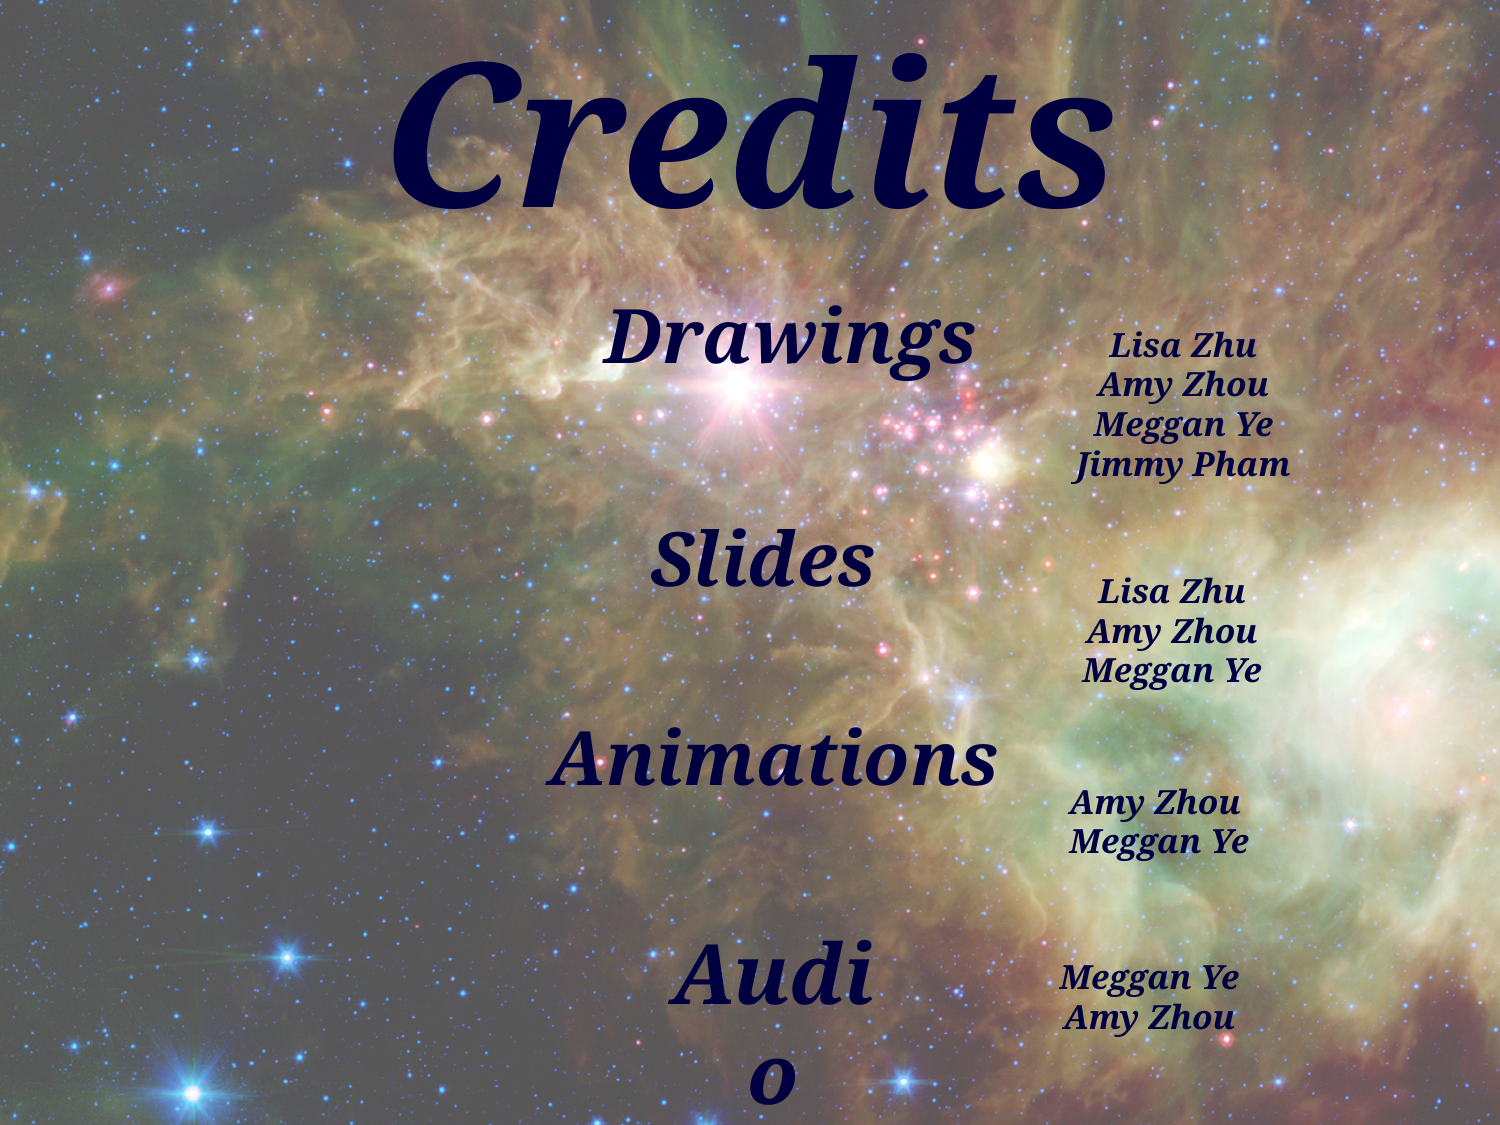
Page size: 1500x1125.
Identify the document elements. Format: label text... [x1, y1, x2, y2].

text_box Slides [574, 503, 973, 609]
text_box Lisa Zhu Amy Zhou Meggan Ye [1067, 562, 1277, 697]
text_box Drawings [589, 281, 992, 386]
text_box Amy Zhou Meggan Ye [1054, 773, 1266, 908]
text_box Audio [632, 913, 915, 1125]
text_box Animations [527, 703, 1022, 808]
text_box Lisa Zhu Amy Zhou Meggan Ye Jimmy Pham [996, 316, 1371, 491]
text_box Meggan Ye Amy Zhou [1044, 949, 1254, 1044]
text_box Credits [70, 0, 1430, 234]
text_box [46, 234, 1442, 874]
